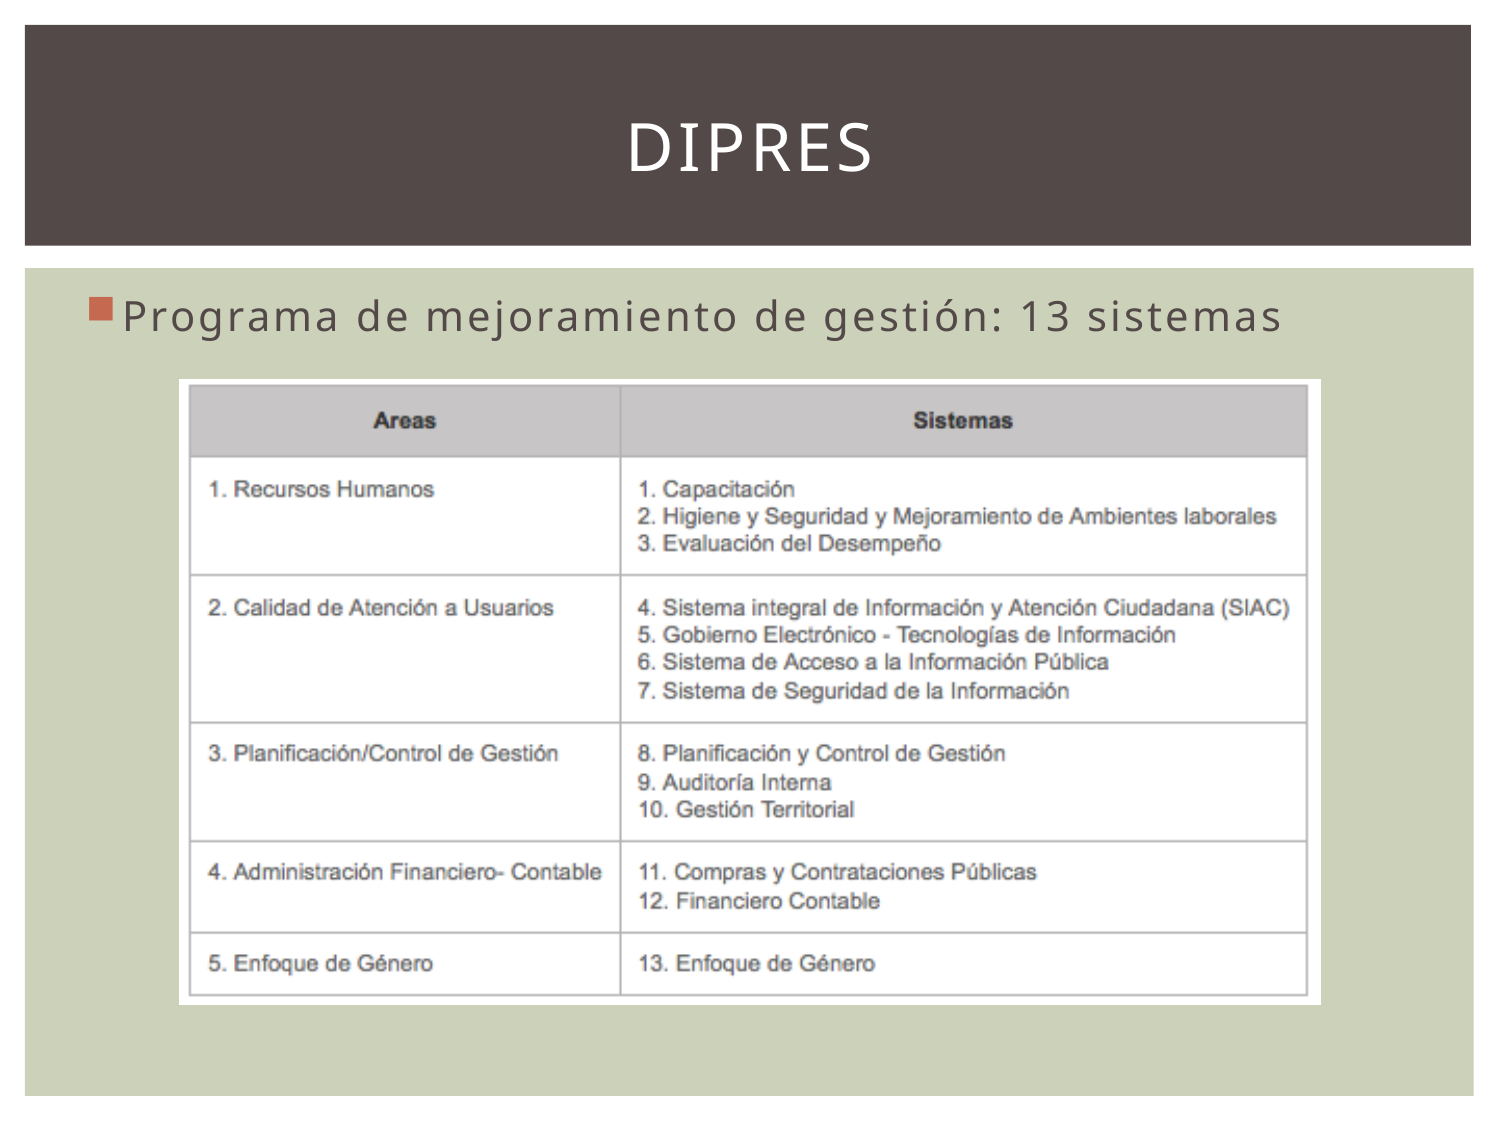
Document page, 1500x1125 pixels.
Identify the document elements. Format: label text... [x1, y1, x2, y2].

picture [178, 378, 1321, 1006]
title DIPRES [62, 58, 1438, 232]
list Programa de mejoramiento de gestión: 13 sistemas [62, 281, 1442, 1005]
